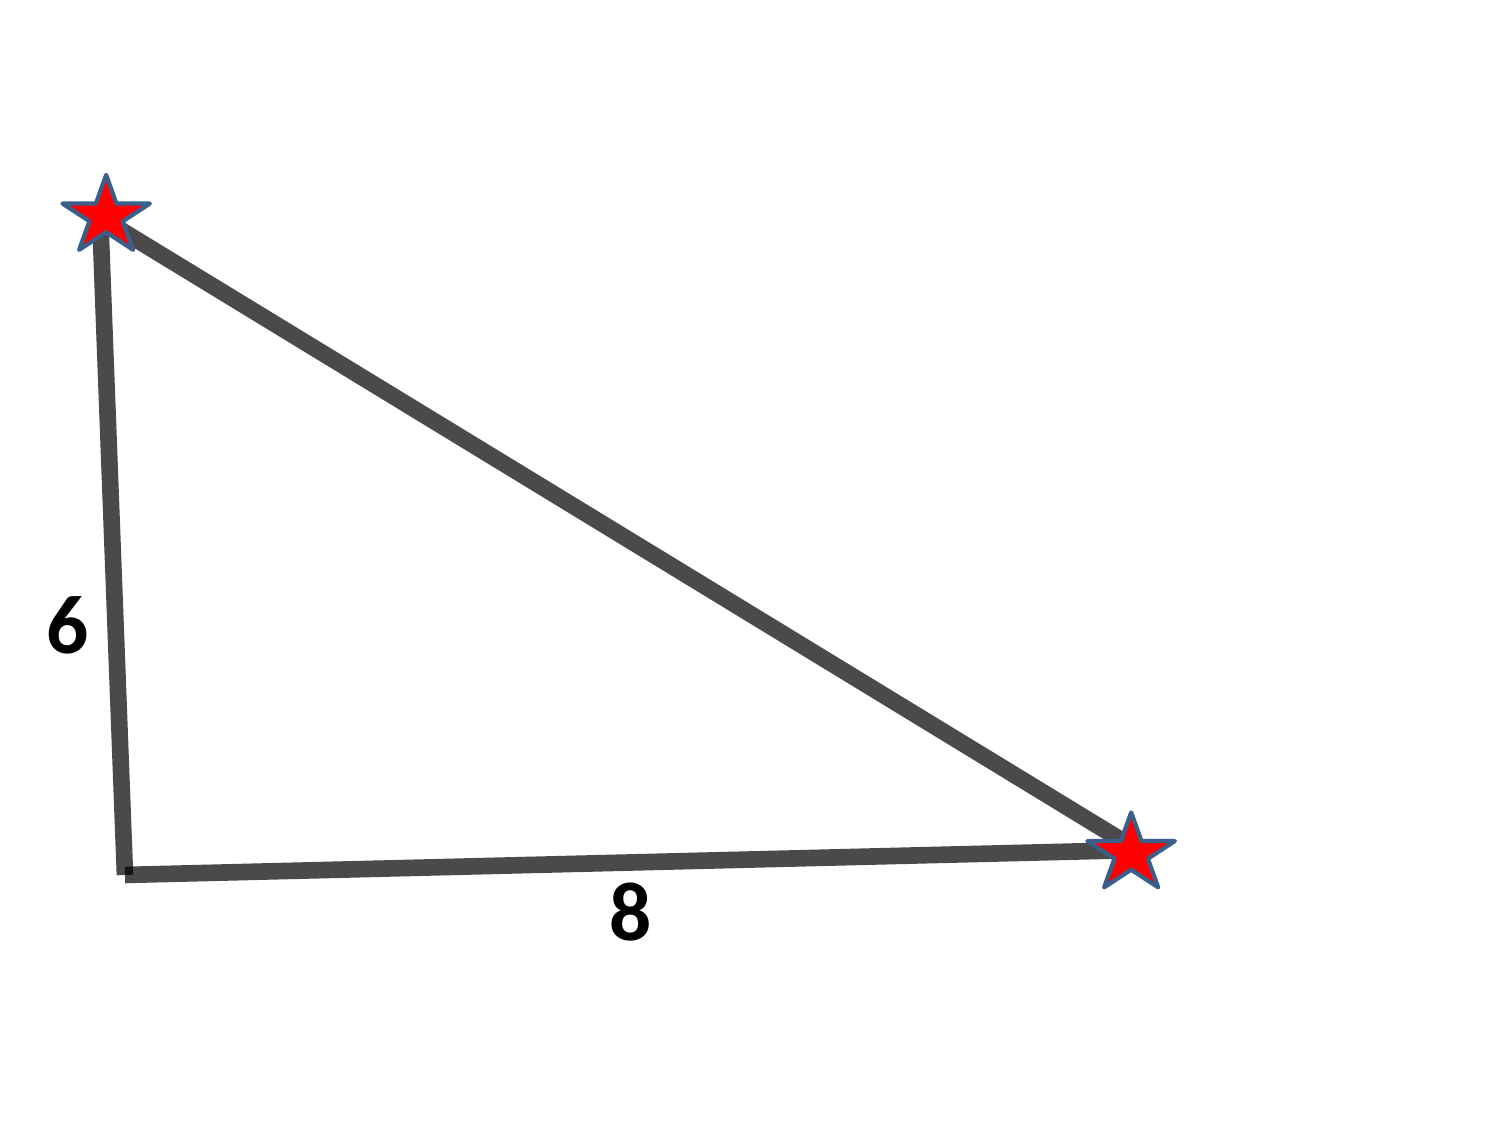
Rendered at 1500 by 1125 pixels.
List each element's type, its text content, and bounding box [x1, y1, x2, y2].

text_box 6 [31, 562, 94, 678]
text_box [124, 857, 1138, 876]
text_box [99, 212, 126, 876]
text_box [1140, 833, 1177, 890]
text_box [60, 172, 152, 252]
text_box 8 [595, 884, 668, 965]
text_box [1102, 884, 1114, 890]
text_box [112, 224, 1138, 851]
